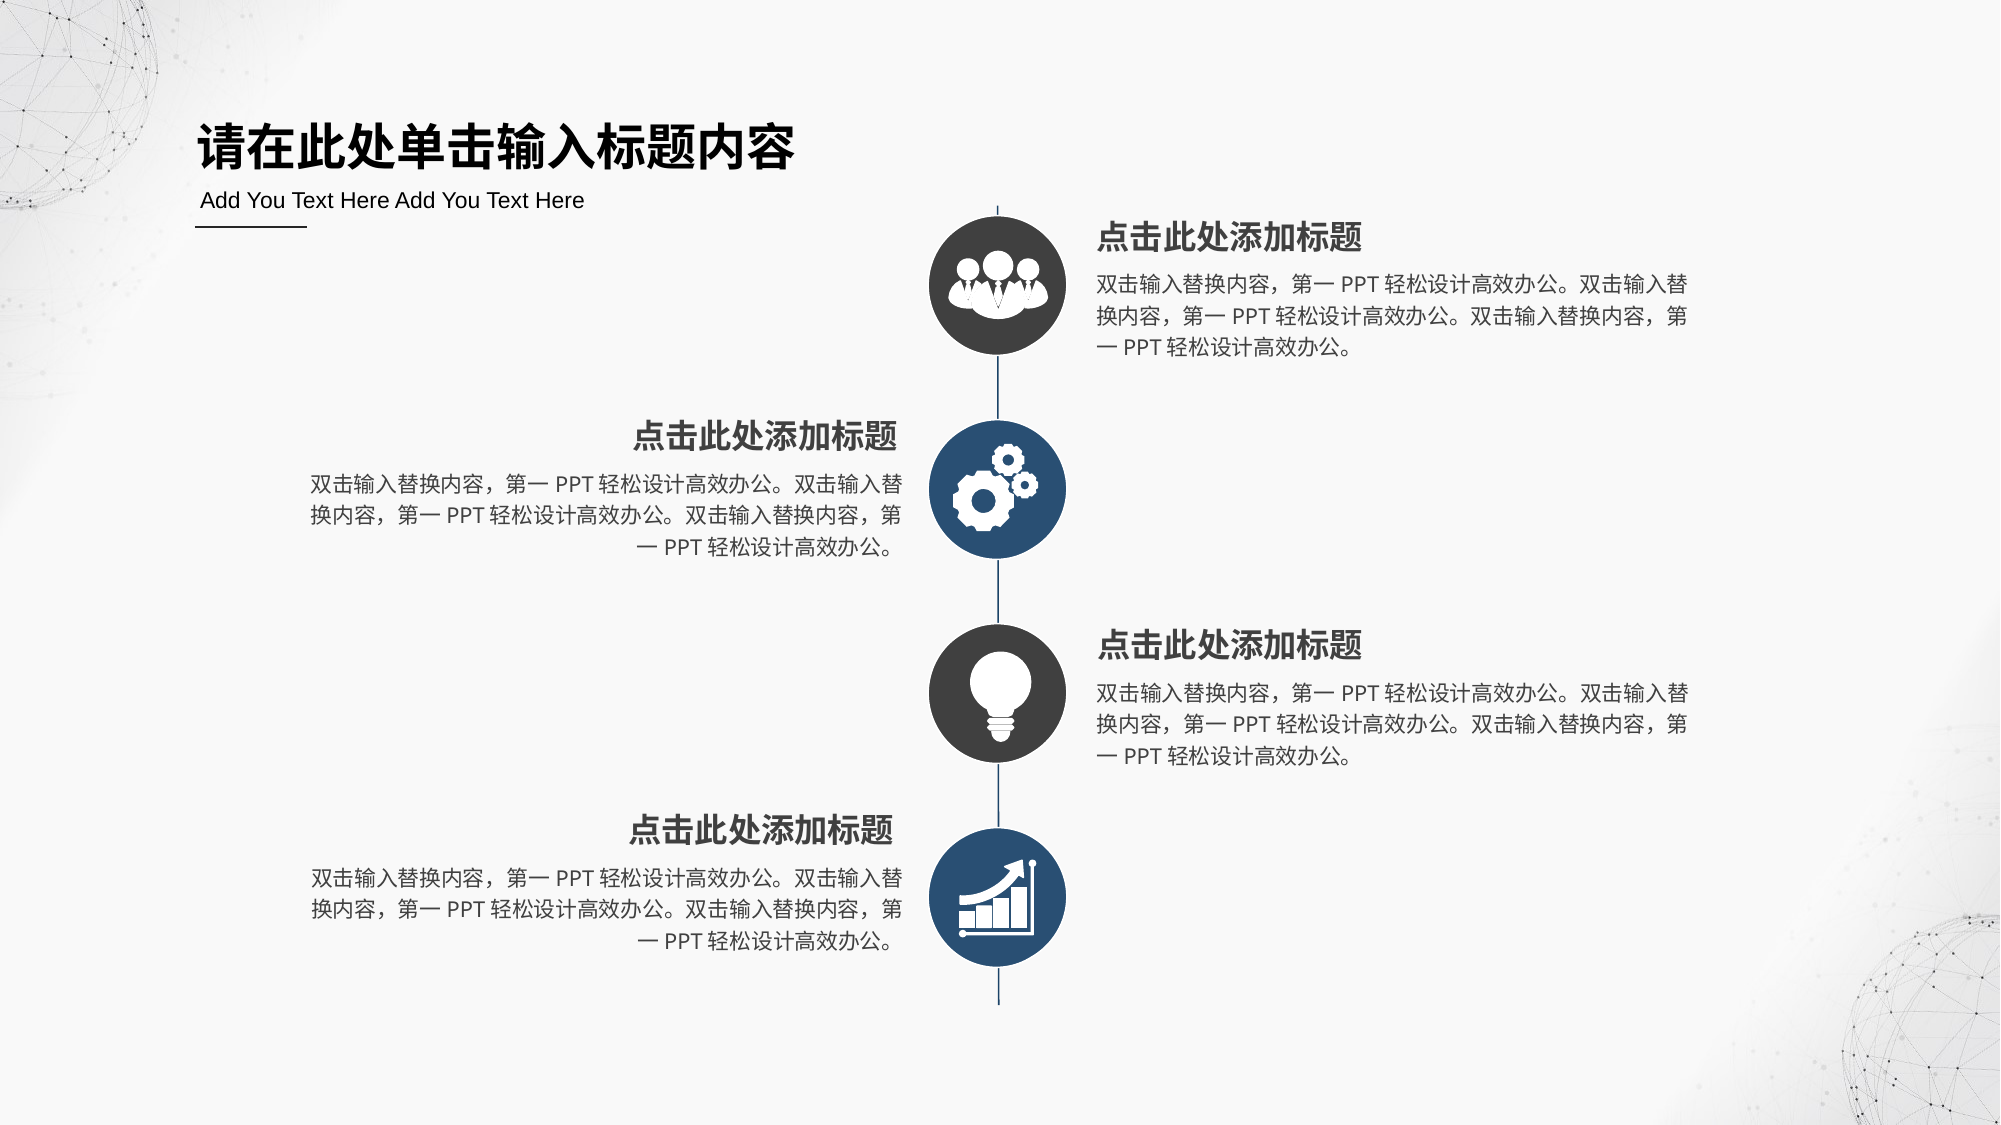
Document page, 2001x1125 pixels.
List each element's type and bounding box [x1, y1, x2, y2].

text_box [918, 613, 1077, 775]
text_box [185, 110, 875, 228]
text_box [296, 802, 919, 963]
picture [0, 0, 2000, 1125]
text_box [1081, 617, 1705, 778]
text_box [1081, 208, 1704, 370]
text_box [918, 409, 1077, 571]
text_box [918, 817, 1077, 978]
text_box [295, 408, 918, 569]
text_box [918, 205, 1077, 366]
